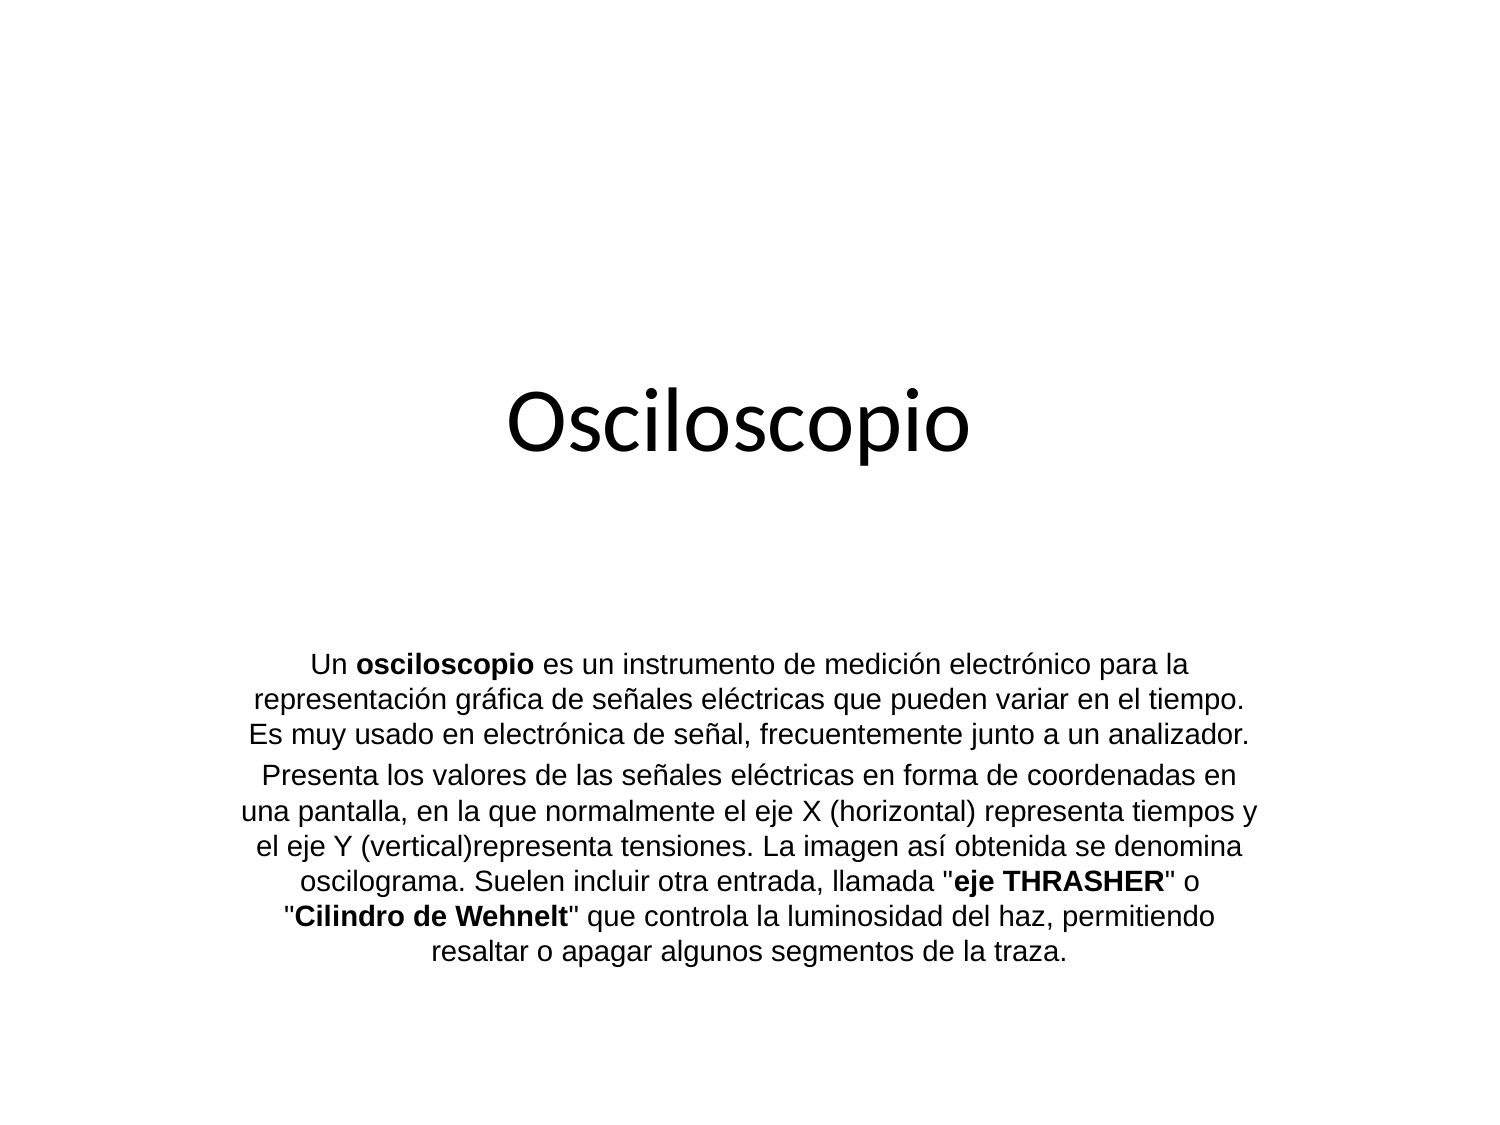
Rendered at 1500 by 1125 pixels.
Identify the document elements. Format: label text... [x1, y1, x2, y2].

subtitle Un osciloscopio es un instrumento de medición electrónico para la representación gráfica de señales eléctricas que pueden variar en el tiempo. Es muy usado en electrónica de señal, frecuentemente junto a un analizador. Presenta los valores de las señales eléctricas en forma de coordenadas en una pantalla, en la que normalmente el eje X (horizontal) representa tiempos y el eje Y (vertical)representa tensiones. La imagen así obtenida se denomina oscilograma. Suelen incluir otra entrada, llamada "eje THRASHER" o "Cilindro de Wehnelt" que controla la luminosidad del haz, permitiendo resaltar o apagar algunos segmentos de la traza. [225, 637, 1275, 988]
title Osciloscopio [112, 349, 1388, 591]
